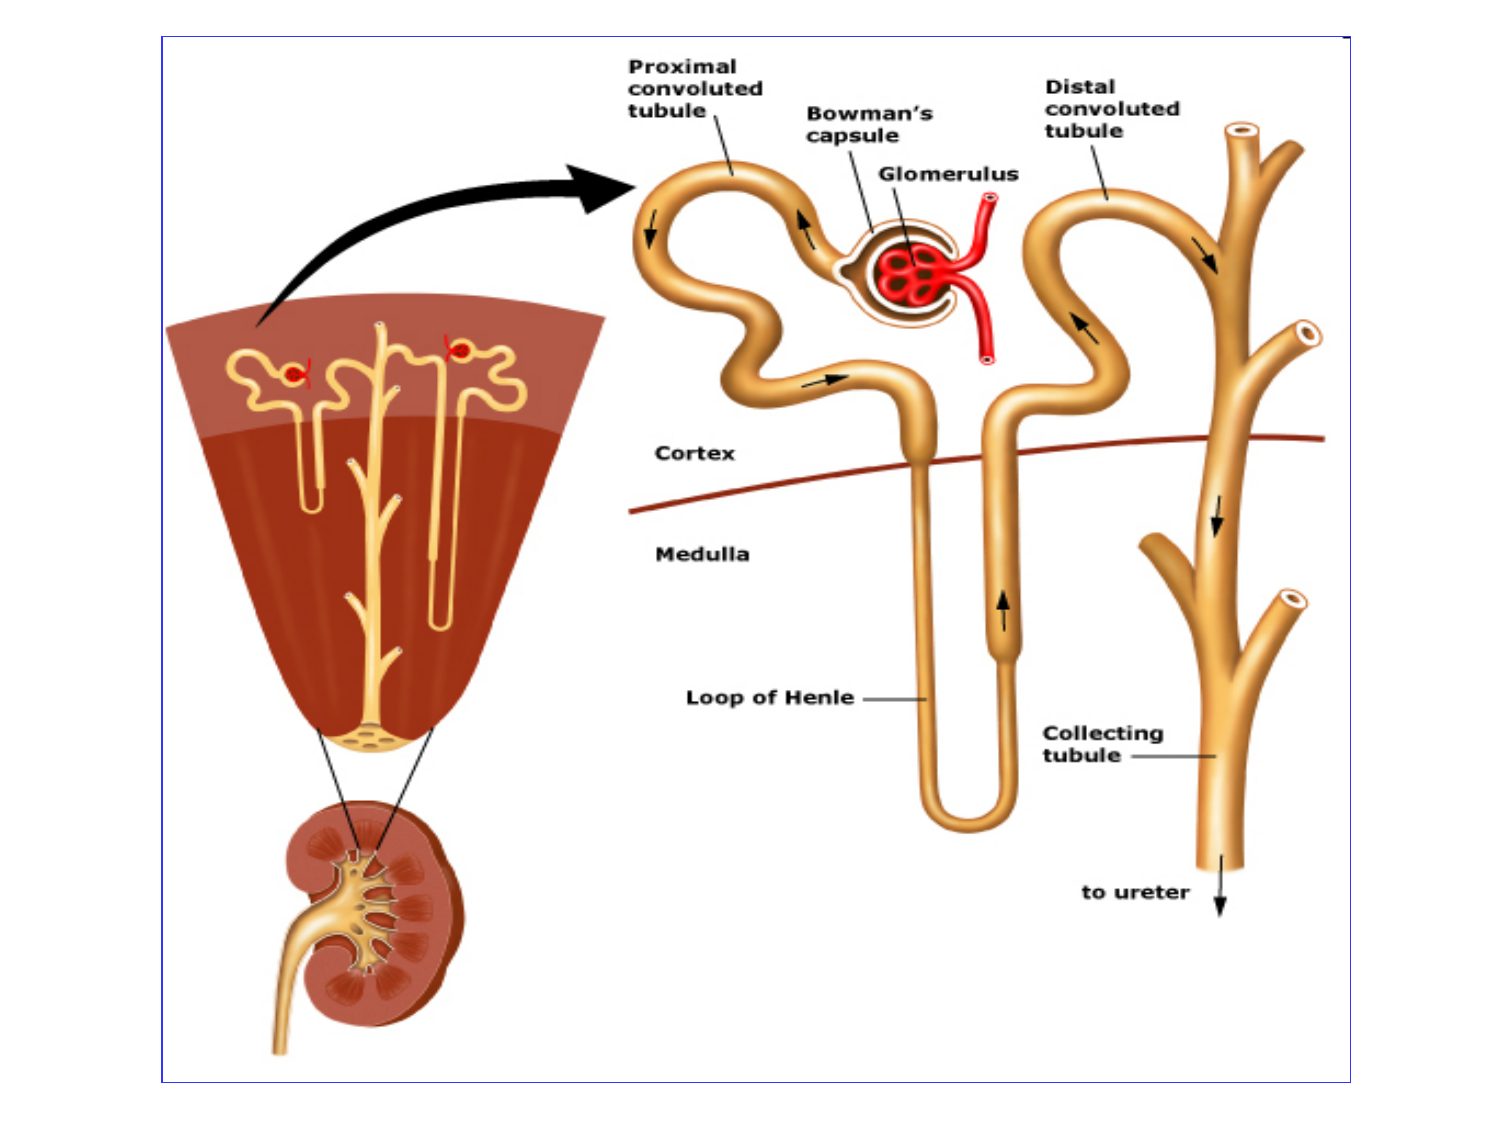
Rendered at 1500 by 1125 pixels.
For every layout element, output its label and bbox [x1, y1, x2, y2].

picture [162, 37, 1351, 1083]
